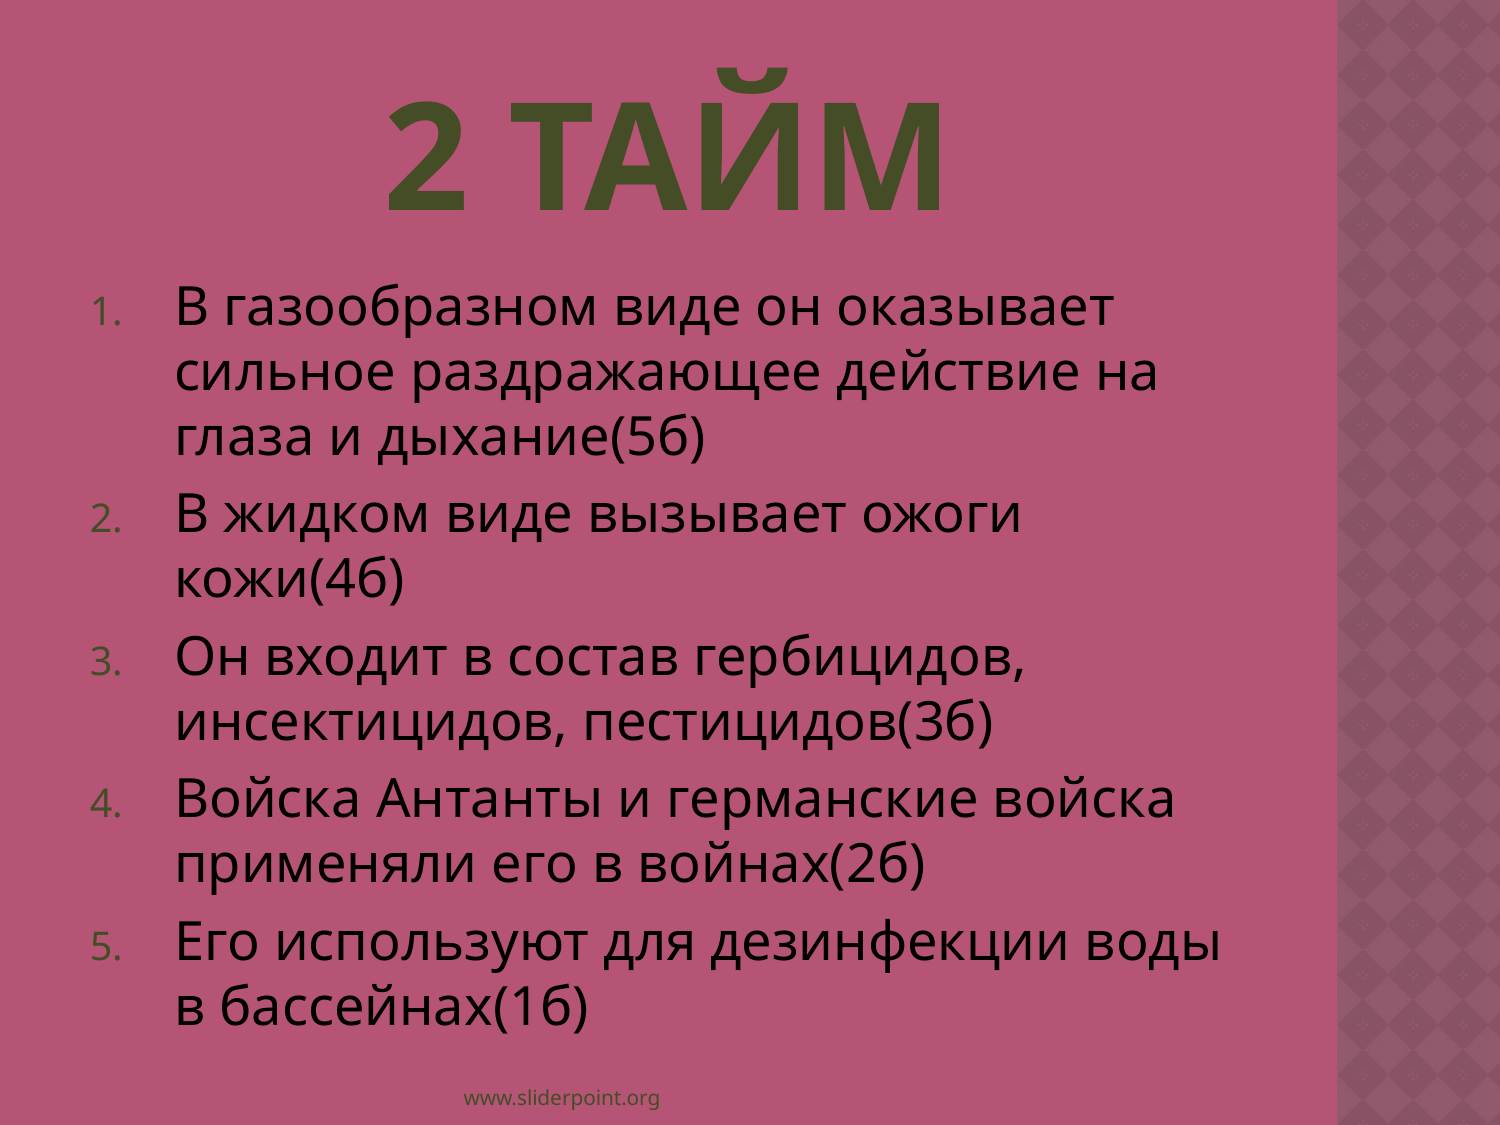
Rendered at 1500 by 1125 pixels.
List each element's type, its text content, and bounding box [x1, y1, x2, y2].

footer www.sliderpoint.org [75, 1075, 675, 1114]
list В газообразном виде он оказывает сильное раздражающее действие на глаза и дыхание(5б) В жидком виде вызывает ожоги кожи(4б) Он входит в состав гербицидов, инсектицидов, пестицидов(3б) Войска Антанты и германские войска применяли его в войнах(2б) Его используют для дезинфекции воды в бассейнах(1б) [75, 264, 1263, 1059]
title 2 тайм [75, 52, 1263, 240]
